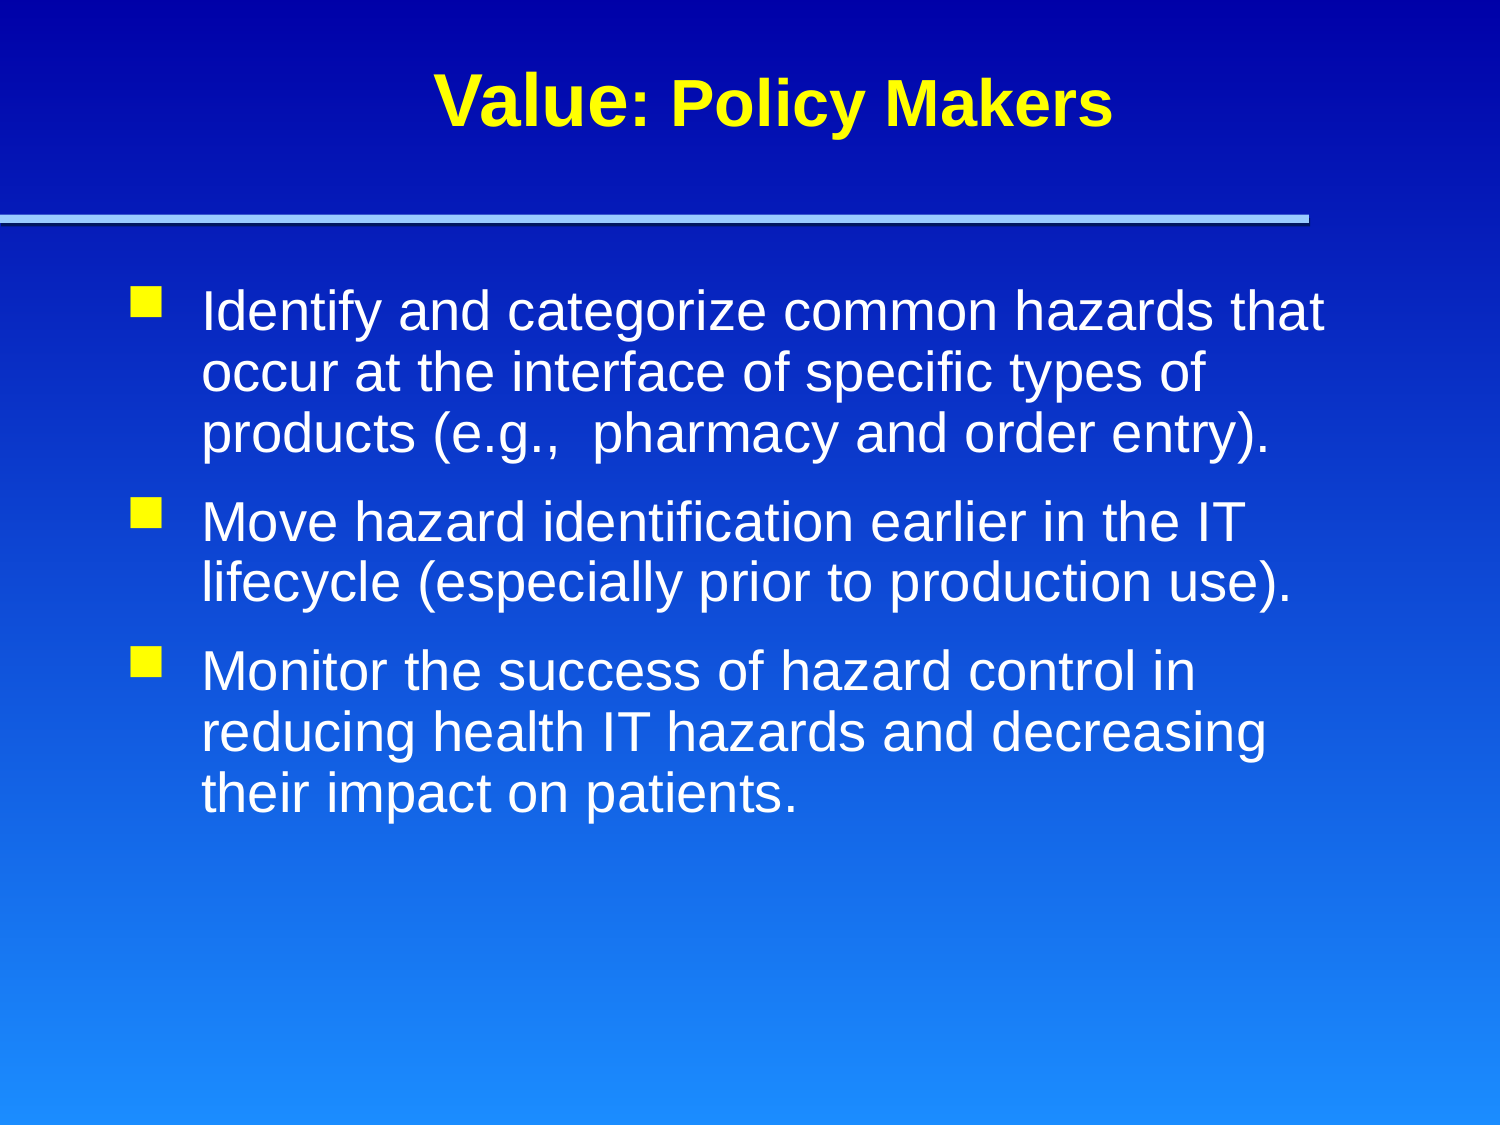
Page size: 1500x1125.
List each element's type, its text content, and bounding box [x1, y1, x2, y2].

title Value: Policy Makers [224, 36, 1325, 151]
list Identify and categorize common hazards that occur at the interface of specific types of products (e.g., pharmacy and order entry). Move hazard identification earlier in the IT lifecycle (especially prior to production use). Monitor the success of hazard control in reducing health IT hazards and decreasing their impact on patients. [99, 274, 1388, 913]
